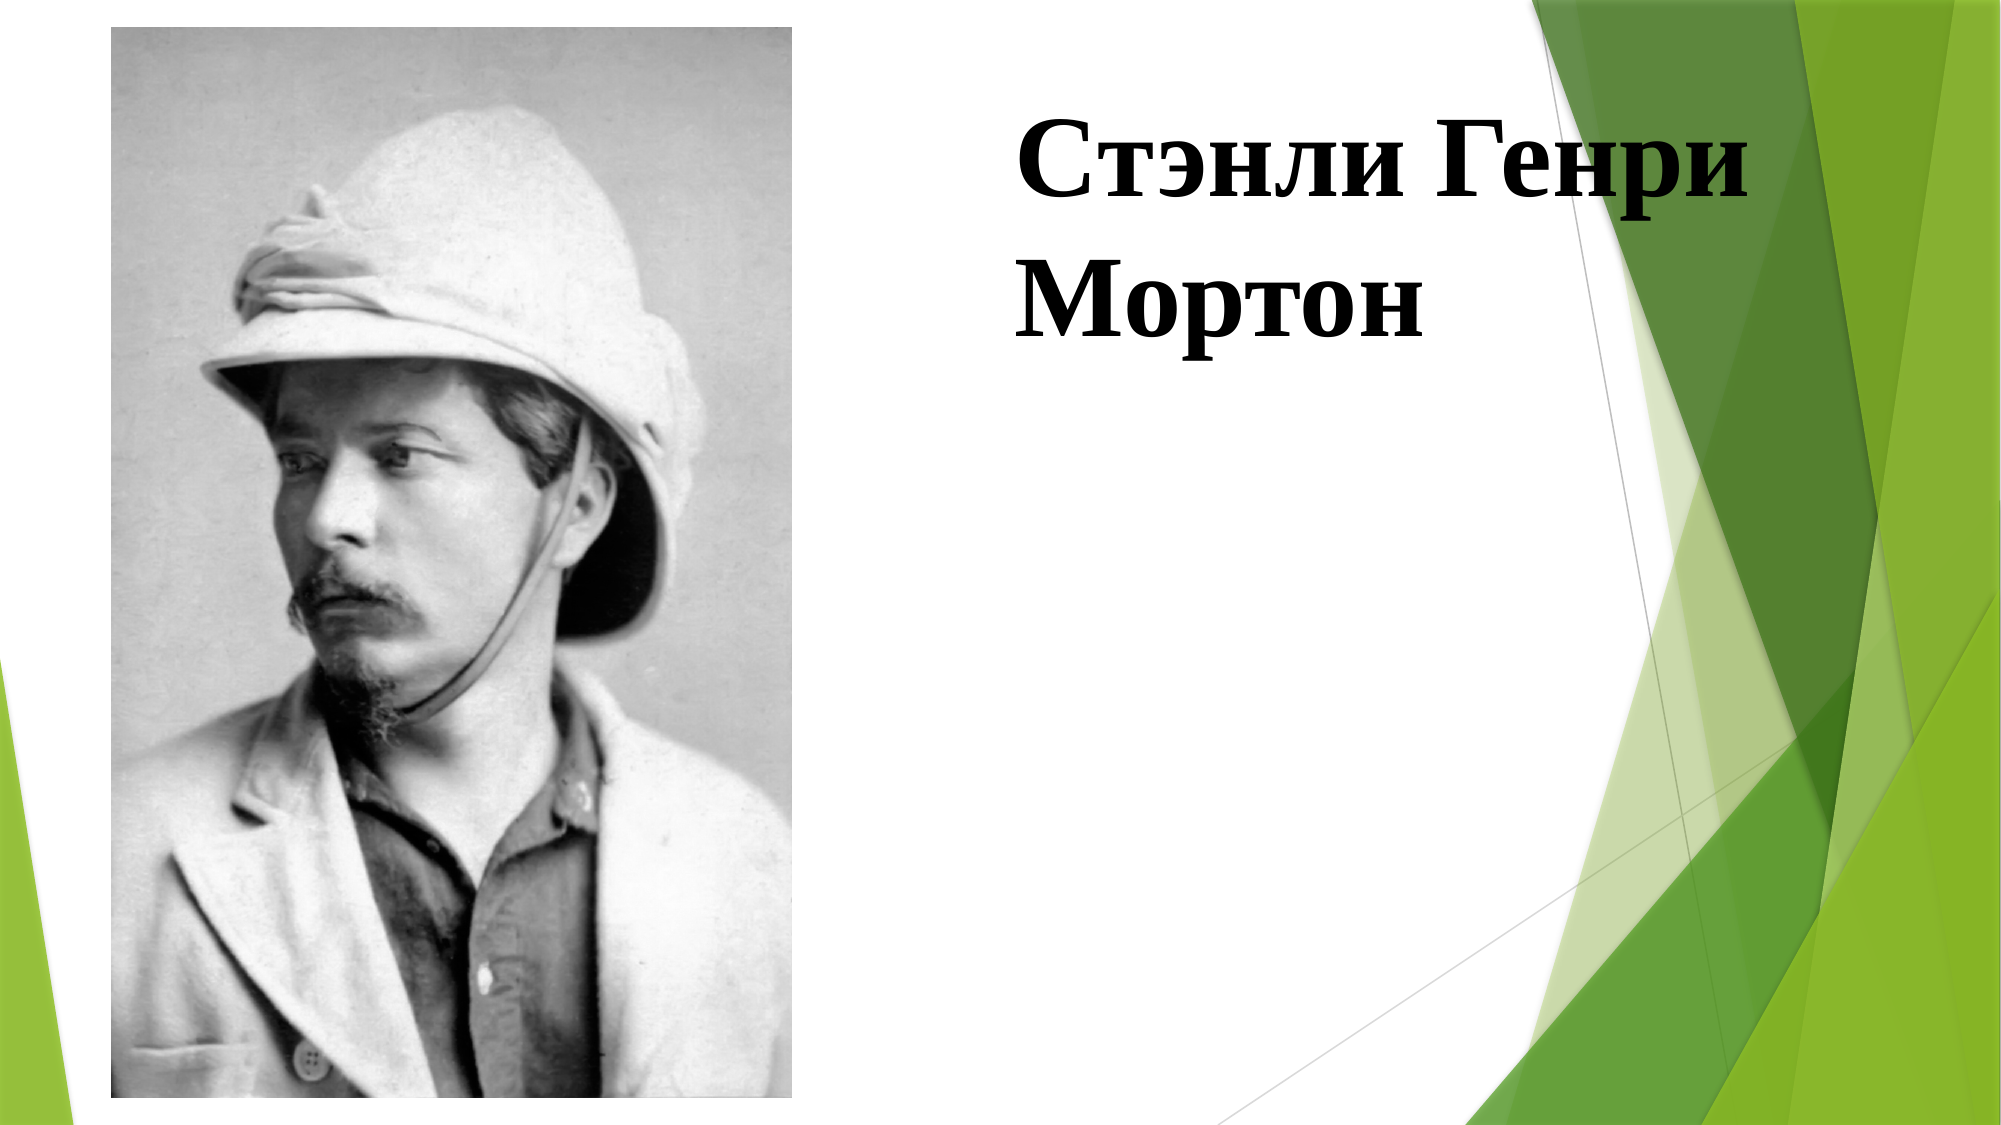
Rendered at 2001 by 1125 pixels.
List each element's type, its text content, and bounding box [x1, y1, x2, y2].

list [110, 26, 792, 1098]
title Стэнли Генри Мортон [999, 73, 1889, 368]
